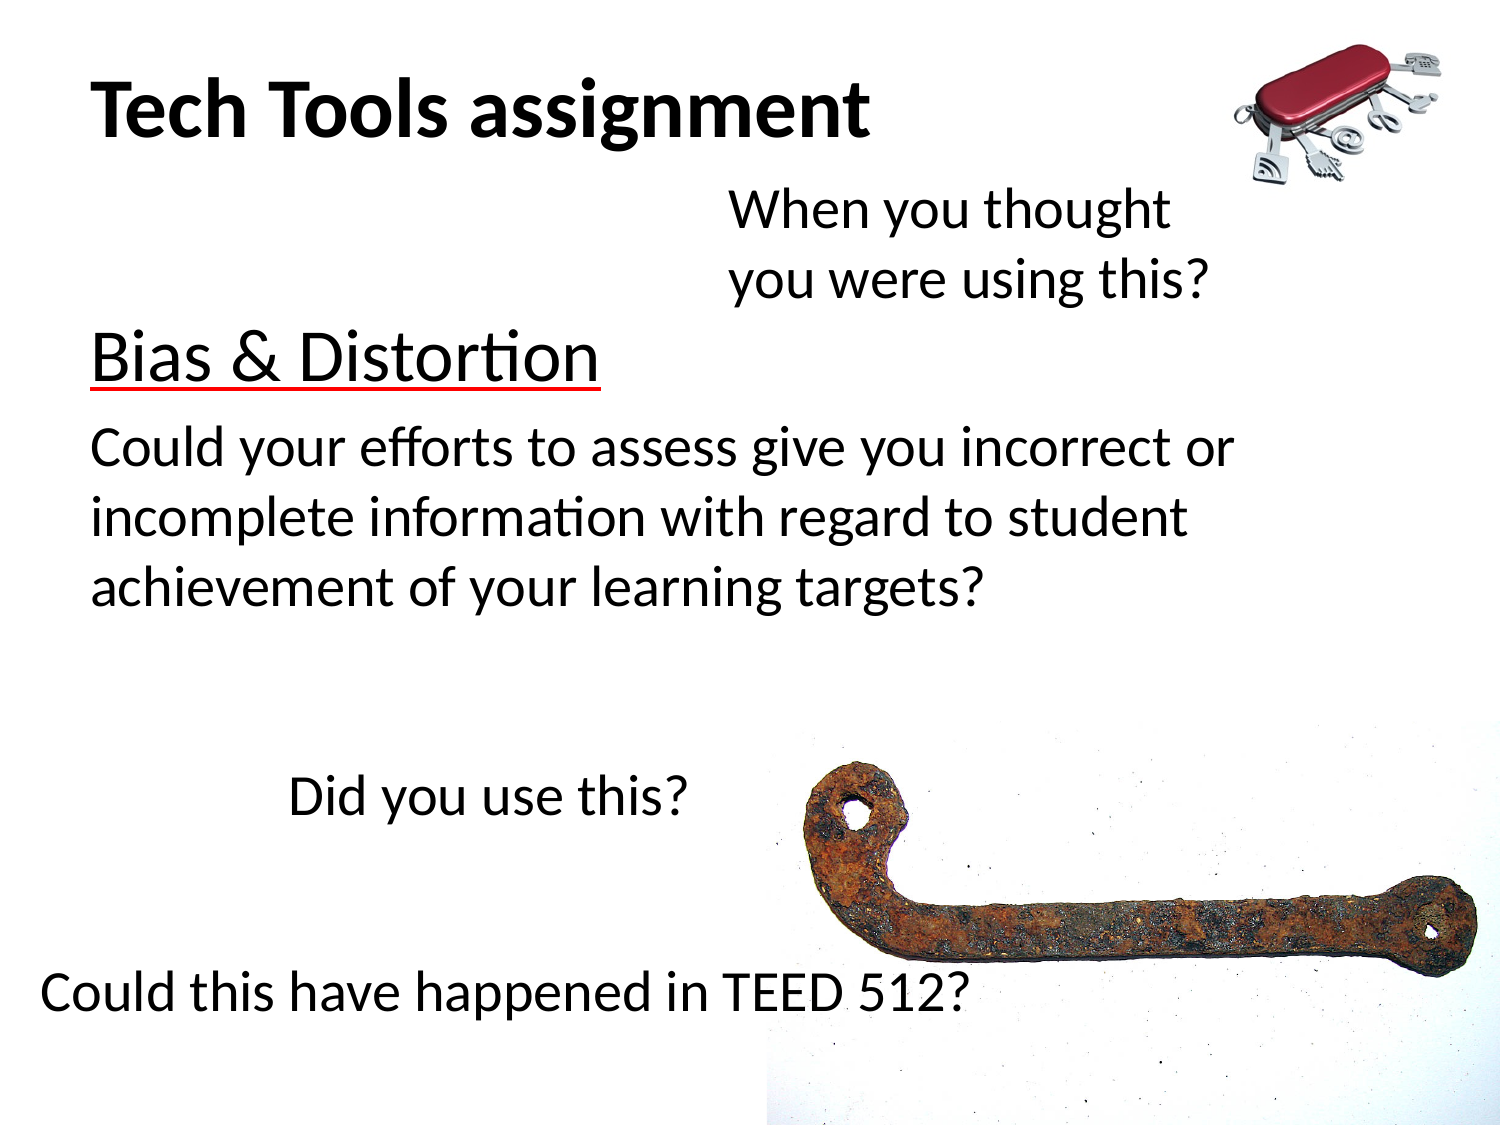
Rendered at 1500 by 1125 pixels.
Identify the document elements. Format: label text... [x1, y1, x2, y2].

text_box Tech Tools assignment [74, 45, 1216, 163]
text_box Could this have happened in TEED 512? [25, 945, 761, 1076]
picture [1221, 29, 1451, 201]
text_box Bias & Distortion Could your efforts to assess give you incorrect or incomplete information with regard to student achievement of your learning targets? [74, 299, 1425, 945]
text_box When you thought you were using this? [714, 162, 1462, 363]
text_box Did you use this? [273, 749, 731, 835]
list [766, 721, 1500, 1125]
